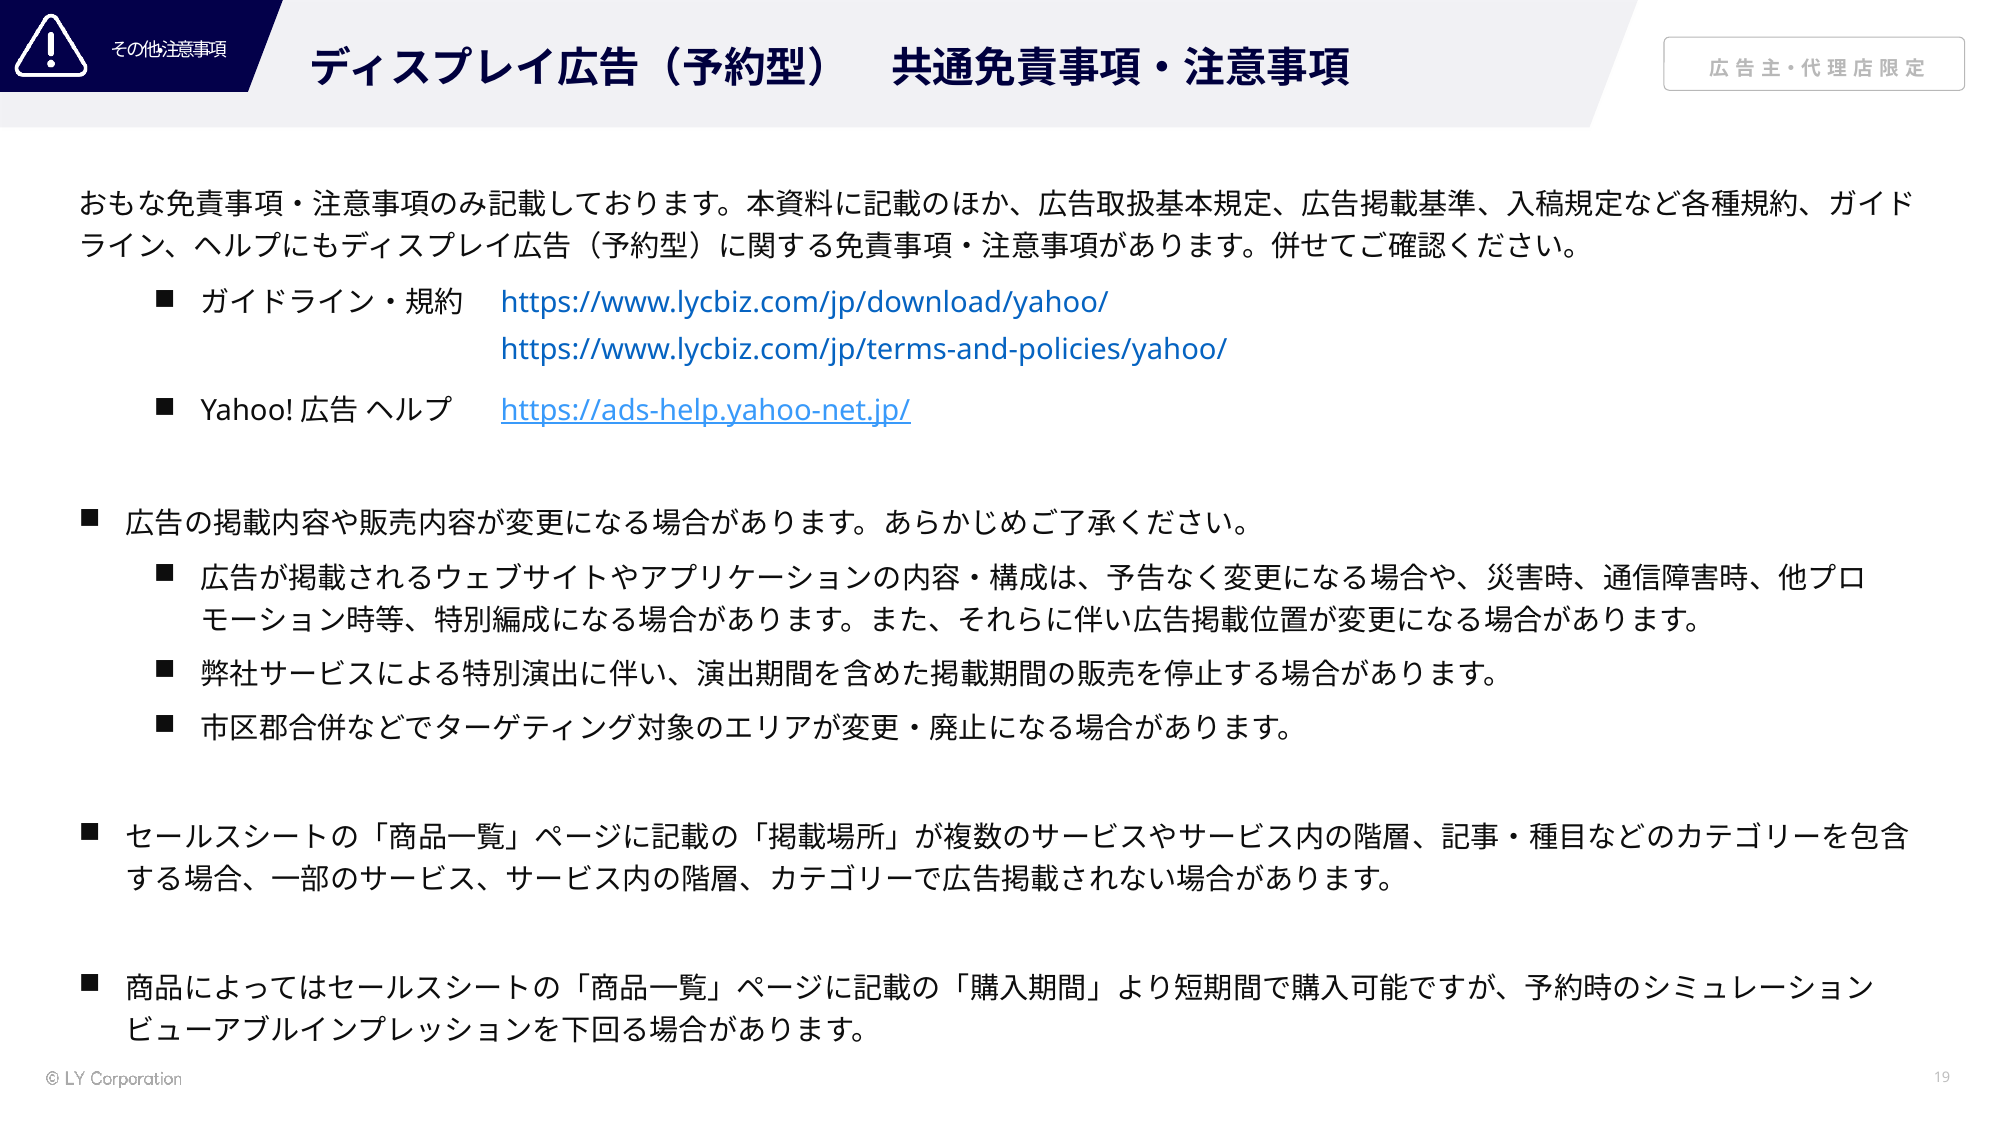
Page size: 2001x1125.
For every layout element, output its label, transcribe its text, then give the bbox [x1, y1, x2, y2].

picture [9, 5, 92, 87]
list ディスプレイ広告（予約型） 共通免責事項・注意事項 [309, 41, 1645, 97]
text_box おもな免責事項・注意事項のみ記載しております。本資料に記載のほか、広告取扱基本規定、広告掲載基準、入稿規定など各種規約、ガイドライン、ヘルプにもディスプレイ広告（予約型）に関する免責事項・注意事項があります。併せてご確認ください。 ガイドライン・規約 https://www.lycbiz.com/jp/download/yahoo/ https://www.lycbiz.com/jp/terms-and-policies/yahoo/ Yahoo!広告 ヘルプ https://ads-help.yahoo-net.jp/ 広告の掲載内容や販売内容が変更になる場合があります。あらかじめご了承ください。 広告が掲載されるウェブサイトやアプリケーションの内容・構成は、予告なく変更になる場合や、災害時、通信障害時、他プロモーション時等、特別編成になる場合があります。また、それらに伴い広告掲載位置が変更になる場合があります。 弊社サービスによる特別演出に伴い、演出期間を含めた掲載期間の販売を停止する場合があります。 市区郡合併などでターゲティング対象のエリアが変更・廃止になる場合があります。 セールスシートの「商品一覧」ページに記載の「掲載場所」が複数のサービスやサービス内の階層、記事・種目などのカテゴリーを包含する場合、一部のサービス、サービス内の階層、カテゴリーで広告掲載されない場合があります。 商品によってはセールスシートの「商品一覧」ページに記載の「購入期間」より短期間で購入可能ですが、予約時のシミュレーションビューアブルインプレッションを下回る場合があります。 [78, 178, 1922, 1047]
list その他・注意事項 [97, 13, 240, 81]
picture [46, 1071, 181, 1088]
